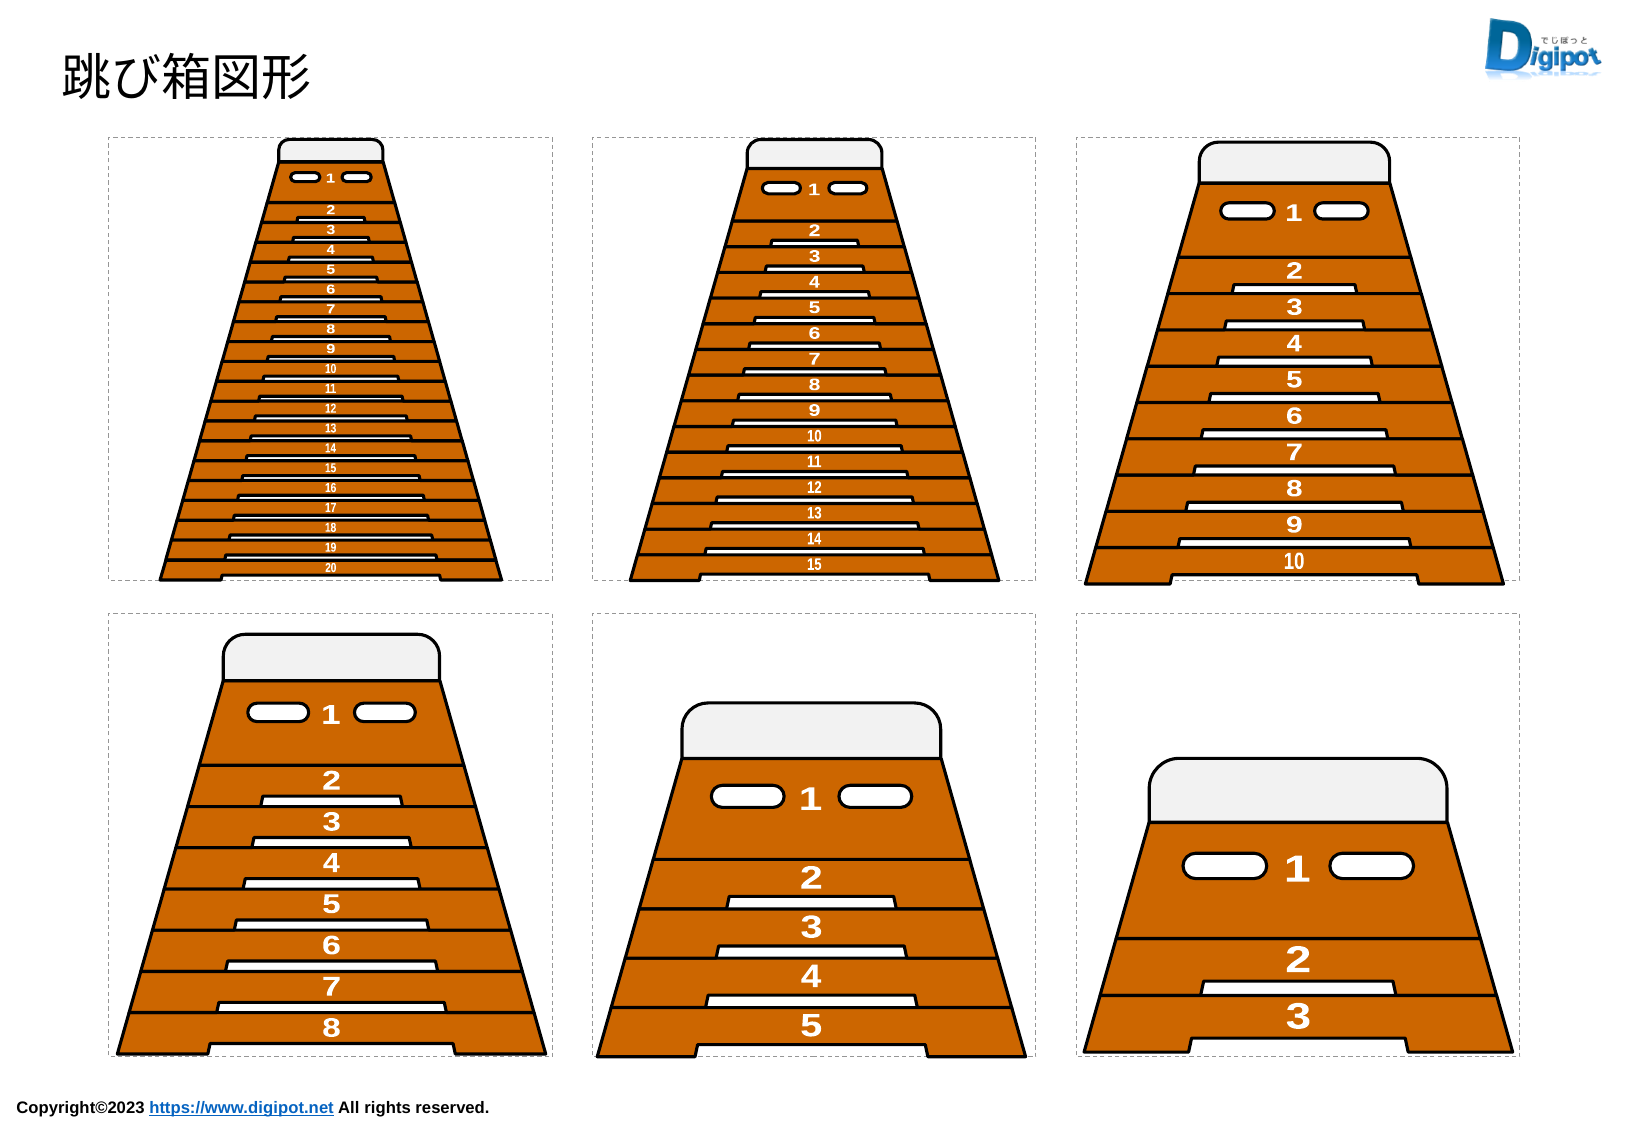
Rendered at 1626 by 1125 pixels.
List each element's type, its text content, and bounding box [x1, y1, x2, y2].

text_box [597, 702, 1026, 1086]
text_box 跳び箱図形 [46, 38, 327, 113]
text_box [117, 634, 546, 1054]
picture [1485, 18, 1602, 82]
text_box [1084, 758, 1513, 1053]
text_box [1085, 142, 1504, 584]
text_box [160, 139, 502, 580]
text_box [630, 139, 999, 581]
